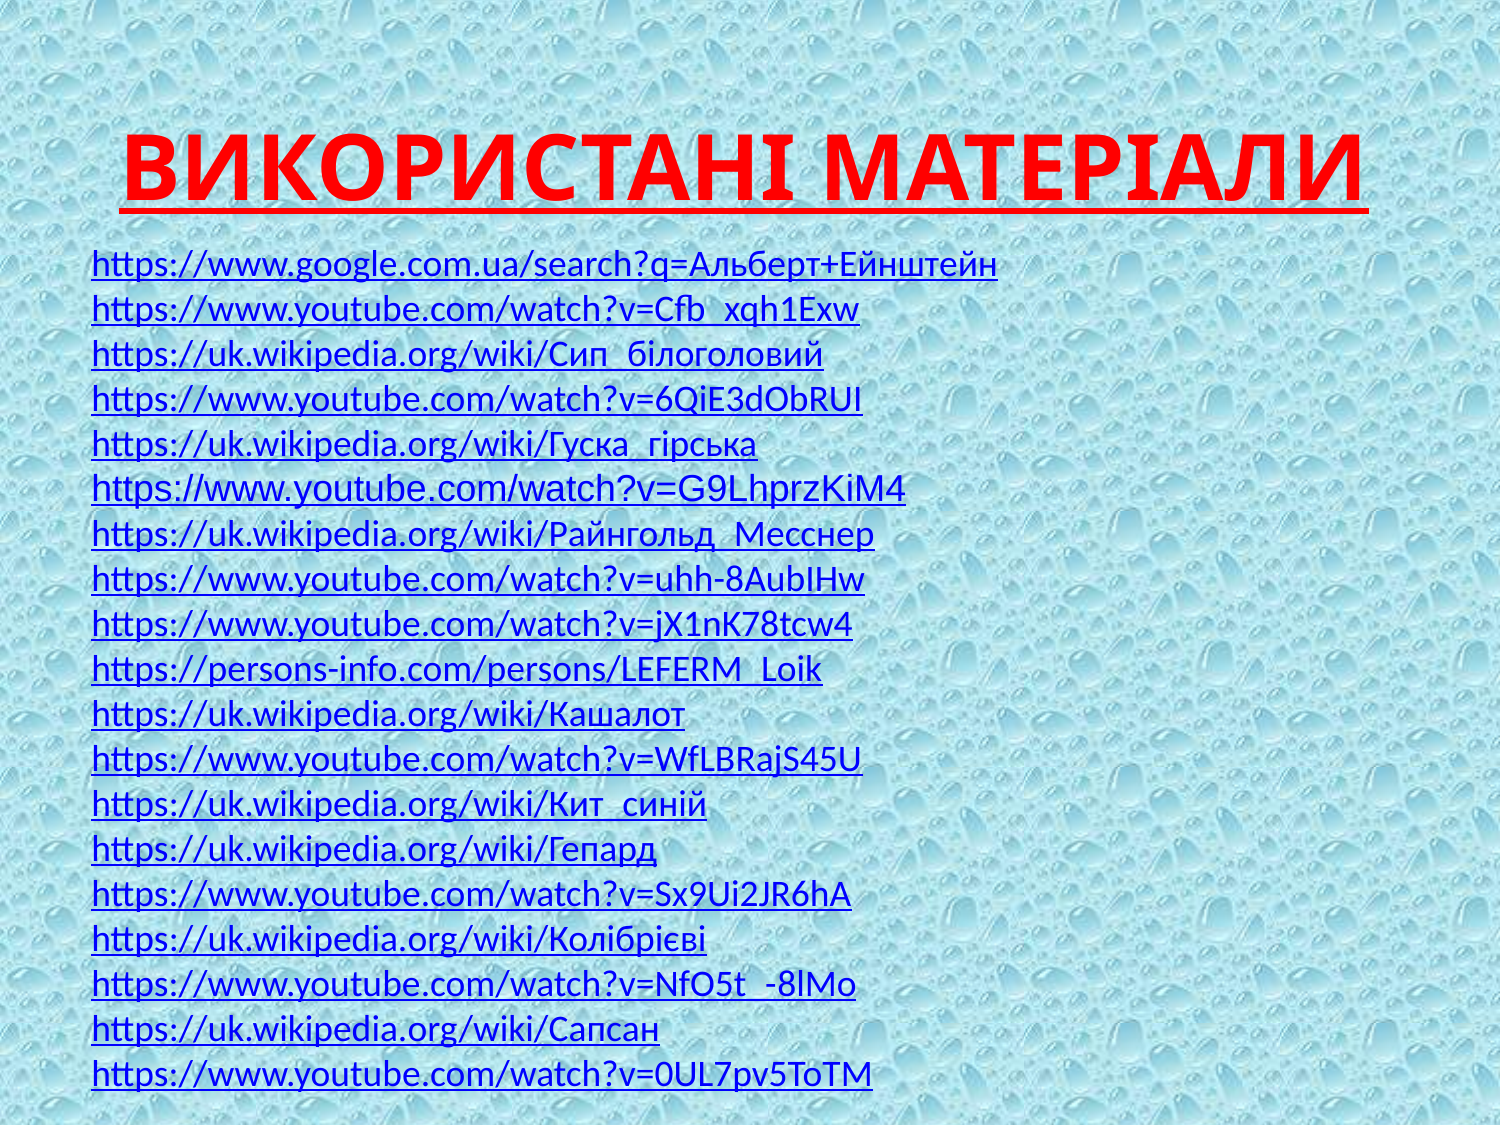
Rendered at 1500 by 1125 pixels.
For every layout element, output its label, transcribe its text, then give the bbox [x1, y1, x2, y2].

text_box https://www.google.com.ua/search?q=Альберт+Ейнштейн https://www.youtube.com/watch?v=Cfb_xqh1Exw https://uk.wikipedia.org/wiki/Сип_білоголовий https://www.youtube.com/watch?v=6QiE3dObRUI https://uk.wikipedia.org/wiki/Гуска_гірська https://www.youtube.com/watch?v=G9LhprzKiM4 https://uk.wikipedia.org/wiki/Райнгольд_Месснер https://www.youtube.com/watch?v=uhh-8AubIHw https://www.youtube.com/watch?v=jX1nK78tcw4 https://persons-info.com/persons/LEFERM_Loik https://uk.wikipedia.org/wiki/Кашалот https://www.youtube.com/watch?v=WfLBRajS45U https://uk.wikipedia.org/wiki/Кит_синій https://uk.wikipedia.org/wiki/Гепард https://www.youtube.com/watch?v=Sx9Ui2JR6hA https://uk.wikipedia.org/wiki/Колібрієві https://www.youtube.com/watch?v=NfO5t_-8lMo https://uk.wikipedia.org/wiki/Сапсан https://www.youtube.com/watch?v=0UL7pv5ToTM [76, 231, 1436, 1125]
text_box ВИКОРИСТАНІ МАТЕРІАЛИ [17, 101, 1471, 227]
picture [0, 0, 1500, 1125]
